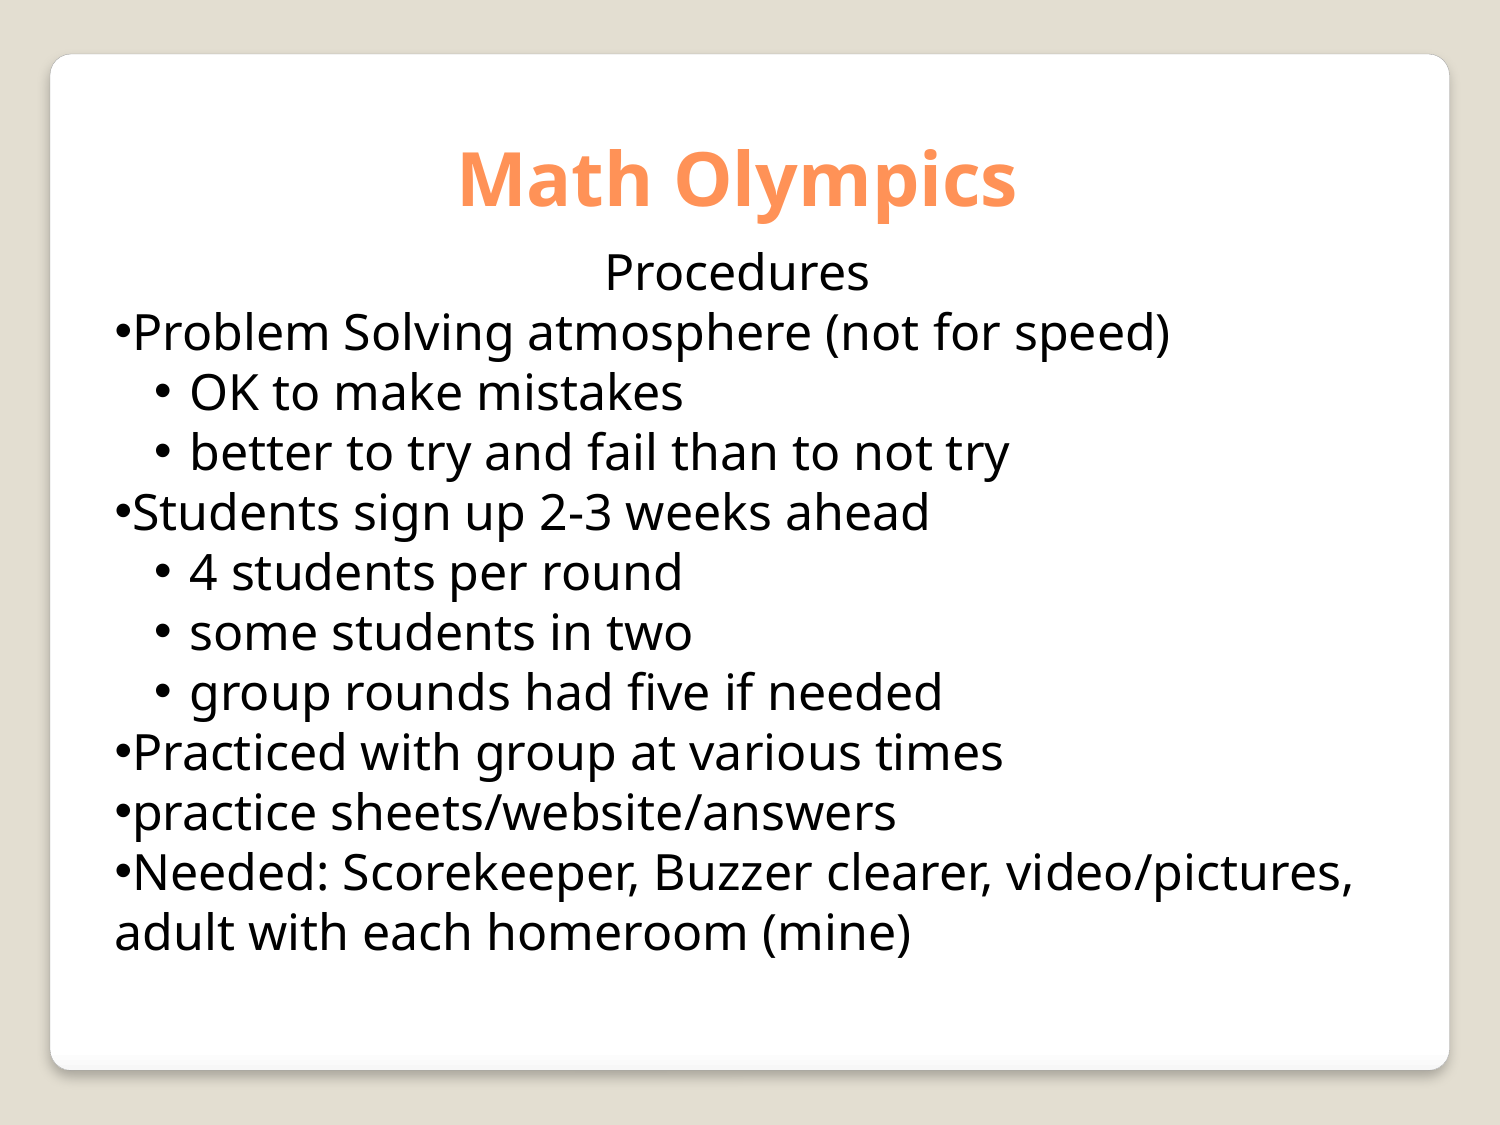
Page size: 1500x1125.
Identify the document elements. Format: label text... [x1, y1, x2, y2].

text_box Procedures Problem Solving atmosphere (not for speed) OK to make mistakes better to try and fail than to not try Students sign up 2-3 weeks ahead 4 students per round some students in two group rounds had five if needed Practiced with group at various times practice sheets/website/answers Needed: Scorekeeper, Buzzer clearer, video/pictures, adult with each homeroom (mine) [99, 232, 1375, 968]
text_box Math Olympics [99, 0, 1375, 229]
